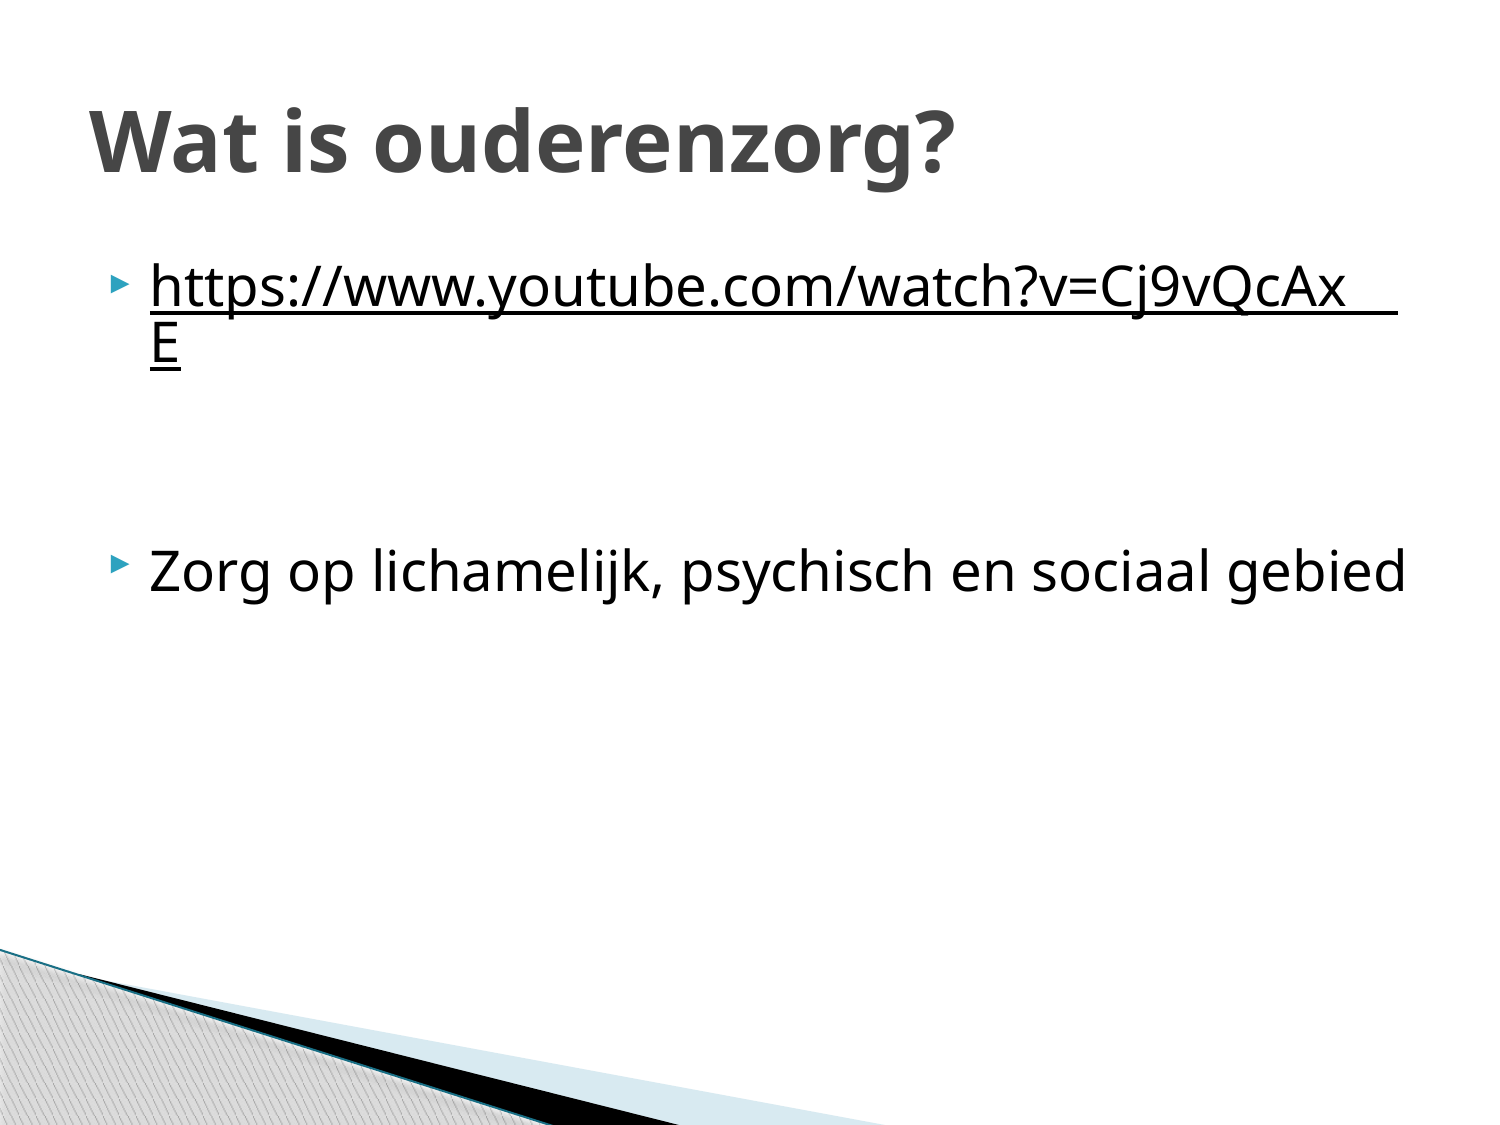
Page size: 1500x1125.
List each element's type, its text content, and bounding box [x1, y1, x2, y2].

title Wat is ouderenzorg? [75, 45, 1425, 233]
list https://www.youtube.com/watch?v=Cj9vQcAx__E Zorg op lichamelijk, psychisch en sociaal gebied [75, 243, 1425, 986]
